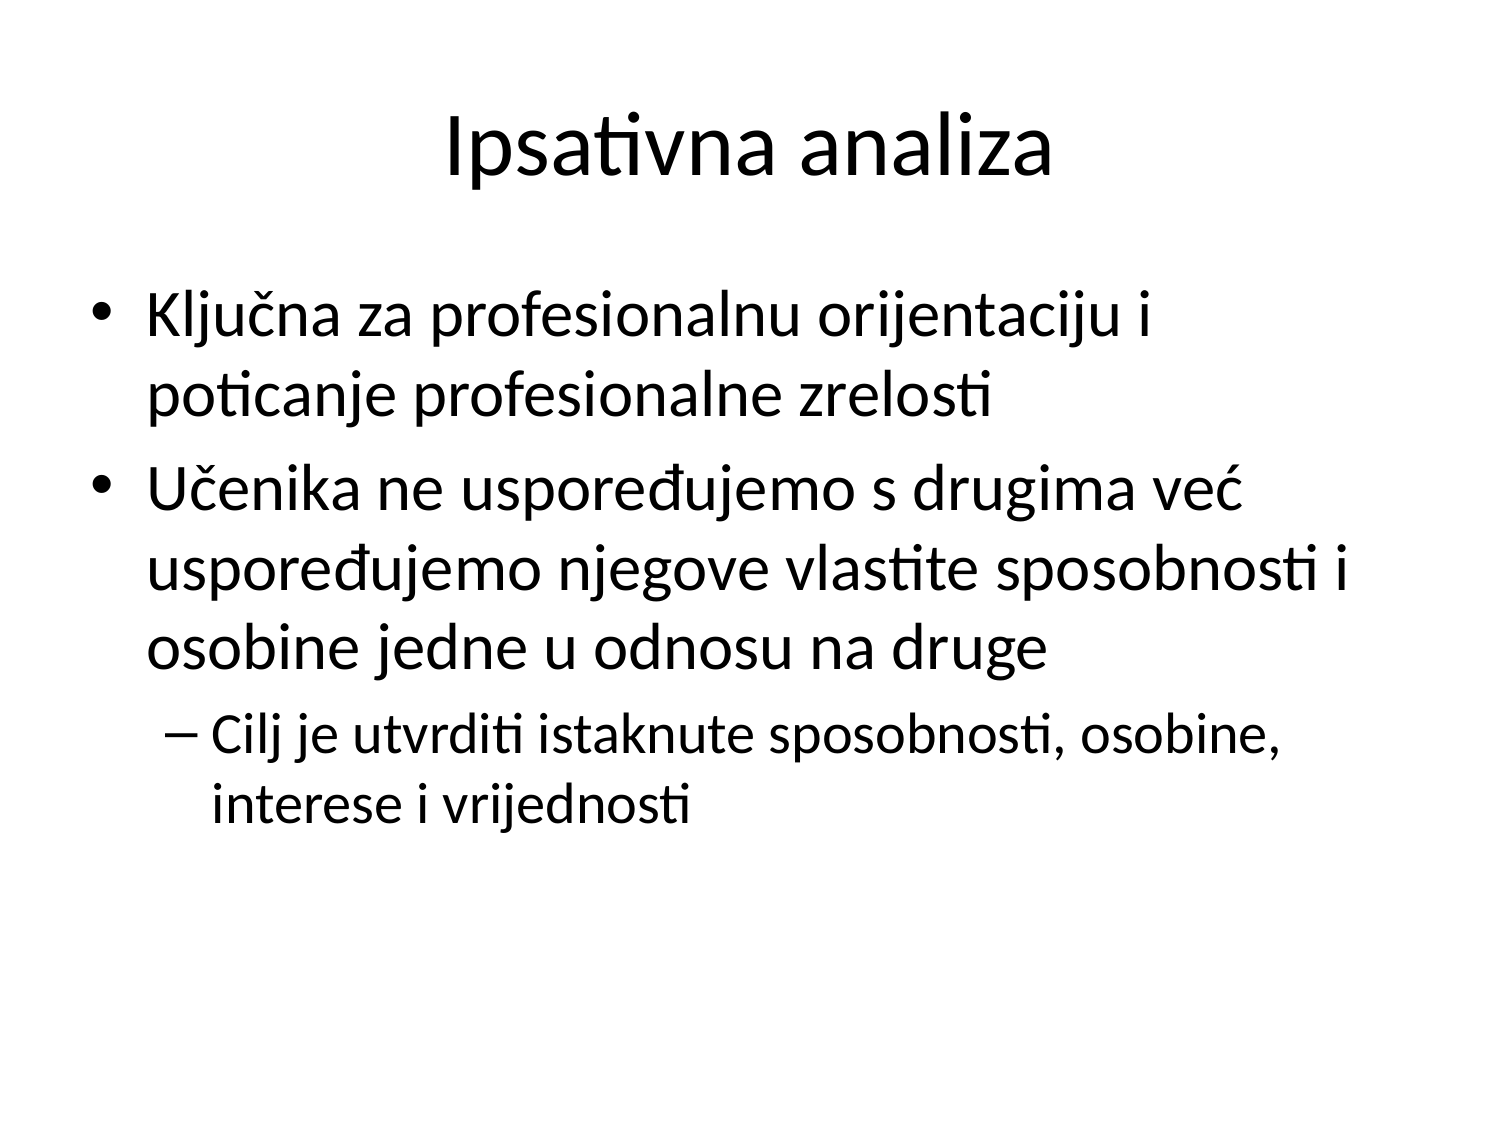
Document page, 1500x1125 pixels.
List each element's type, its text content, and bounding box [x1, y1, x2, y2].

list Ključna za profesionalnu orijentaciju i poticanje profesionalne zrelosti Učenika ne uspoređujemo s drugima već uspoređujemo njegove vlastite sposobnosti i osobine jedne u odnosu na druge Cilj je utvrditi istaknute sposobnosti, osobine, interese i vrijednosti [75, 262, 1425, 1005]
title Ipsativna analiza [75, 45, 1425, 233]
